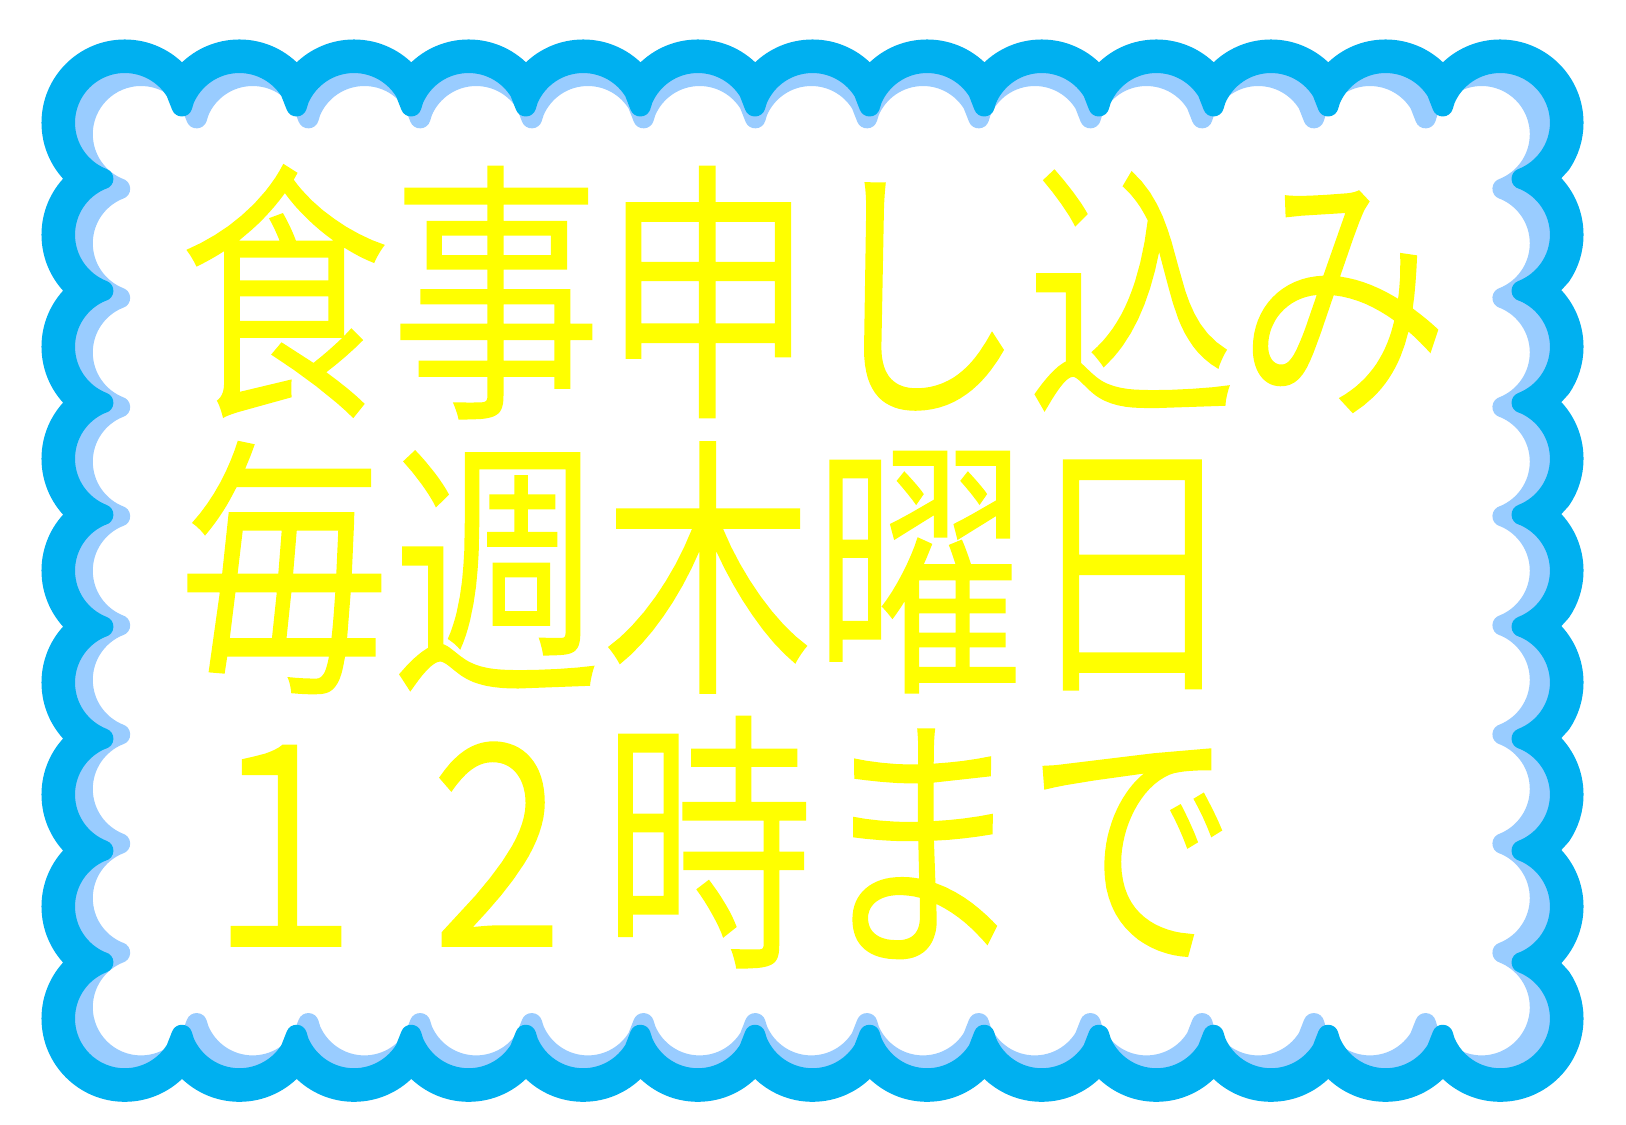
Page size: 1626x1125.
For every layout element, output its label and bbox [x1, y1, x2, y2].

text_box [988, 1021, 1097, 1076]
text_box [68, 65, 167, 176]
text_box [49, 47, 1576, 1094]
text_box [413, 65, 520, 121]
text_box [1343, 1021, 1437, 1076]
text_box [1106, 1021, 1210, 1076]
text_box [300, 1021, 403, 1076]
text_box [1459, 65, 1555, 1076]
text_box [526, 65, 985, 121]
text_box [300, 65, 403, 121]
text_box [1225, 1021, 1324, 1076]
text_box [988, 65, 1097, 121]
text_box [413, 1021, 520, 1076]
text_box [1342, 65, 1437, 121]
text_box [186, 65, 285, 121]
text_box [1224, 65, 1324, 121]
text_box [67, 176, 122, 964]
text_box [68, 965, 168, 1076]
text_box [186, 1021, 286, 1076]
text_box [525, 1021, 985, 1076]
text_box [1106, 65, 1210, 121]
